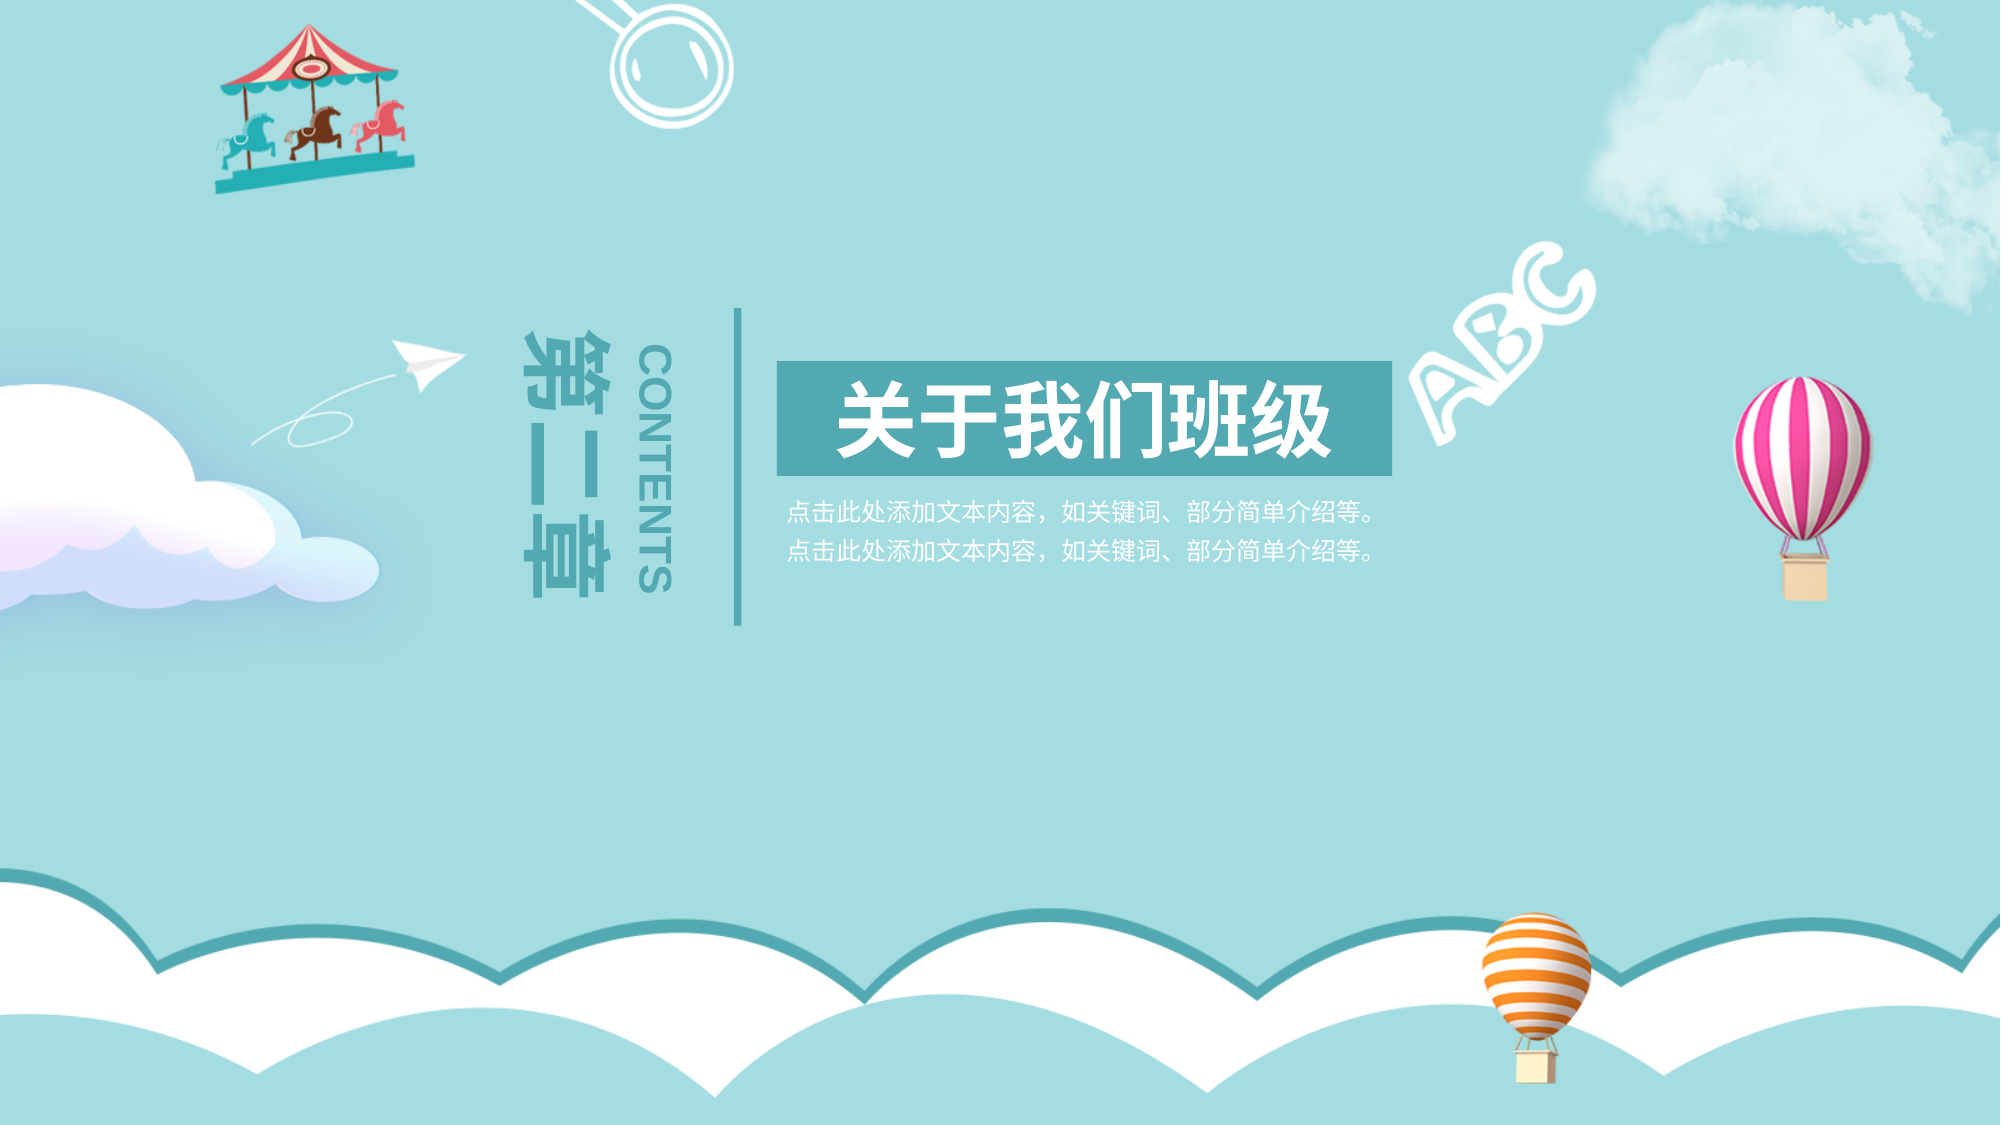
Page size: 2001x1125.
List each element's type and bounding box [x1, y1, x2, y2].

text_box [763, 361, 1411, 570]
picture [0, 0, 2000, 1125]
